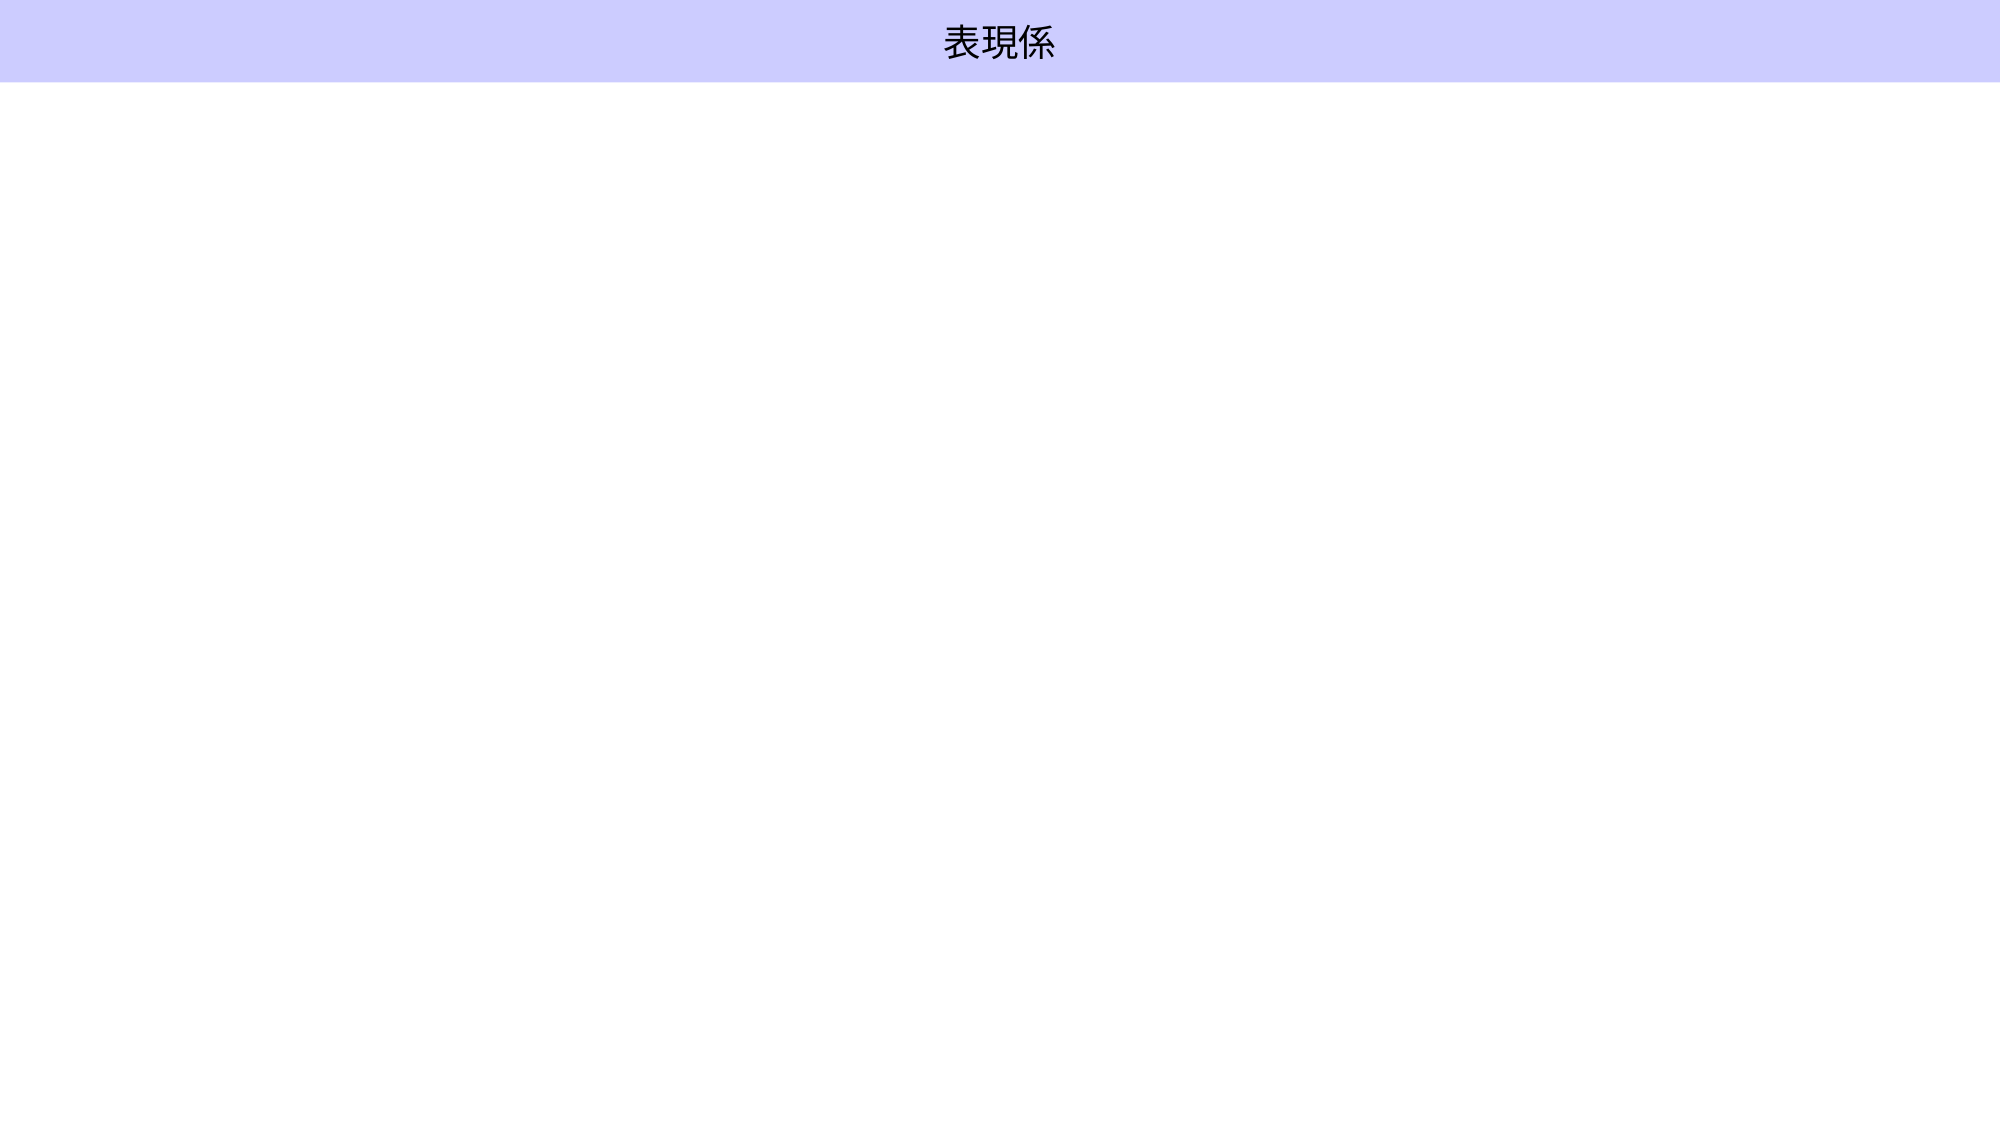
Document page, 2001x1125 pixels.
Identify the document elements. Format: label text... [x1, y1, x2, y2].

text_box 表現係 [0, 0, 2000, 84]
